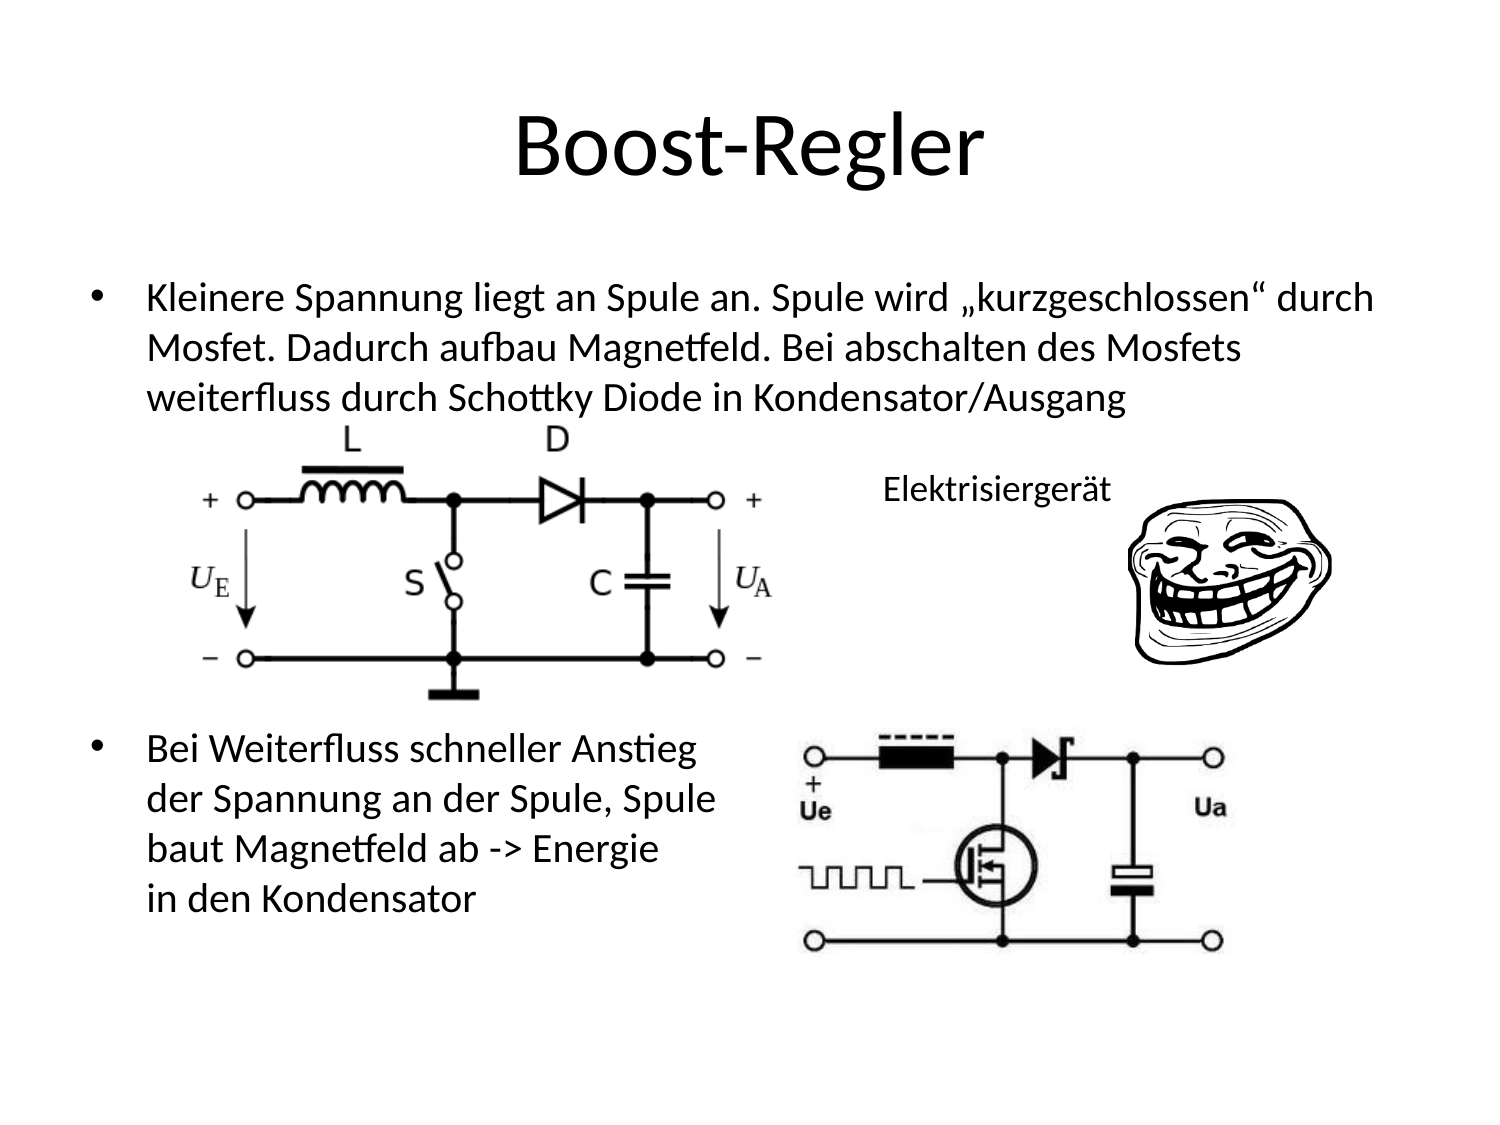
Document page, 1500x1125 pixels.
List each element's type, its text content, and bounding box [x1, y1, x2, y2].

text_box Elektrisiergerät [868, 456, 1294, 516]
picture [182, 420, 781, 705]
picture [785, 715, 1241, 973]
list Kleinere Spannung liegt an Spule an. Spule wird „kurzgeschlossen“ durch Mosfet. Dadurch aufbau Magnetfeld. Bei abschalten des Mosfets weiterfluss durch Schottky Diode in Kondensator/Ausgang Bei Weiterfluss schneller Anstieg der Spannung an der Spule, Spule baut Magnetfeld ab -> Energie in den Kondensator [75, 262, 1425, 1005]
title Boost-Regler [75, 45, 1425, 233]
picture [1127, 486, 1332, 680]
